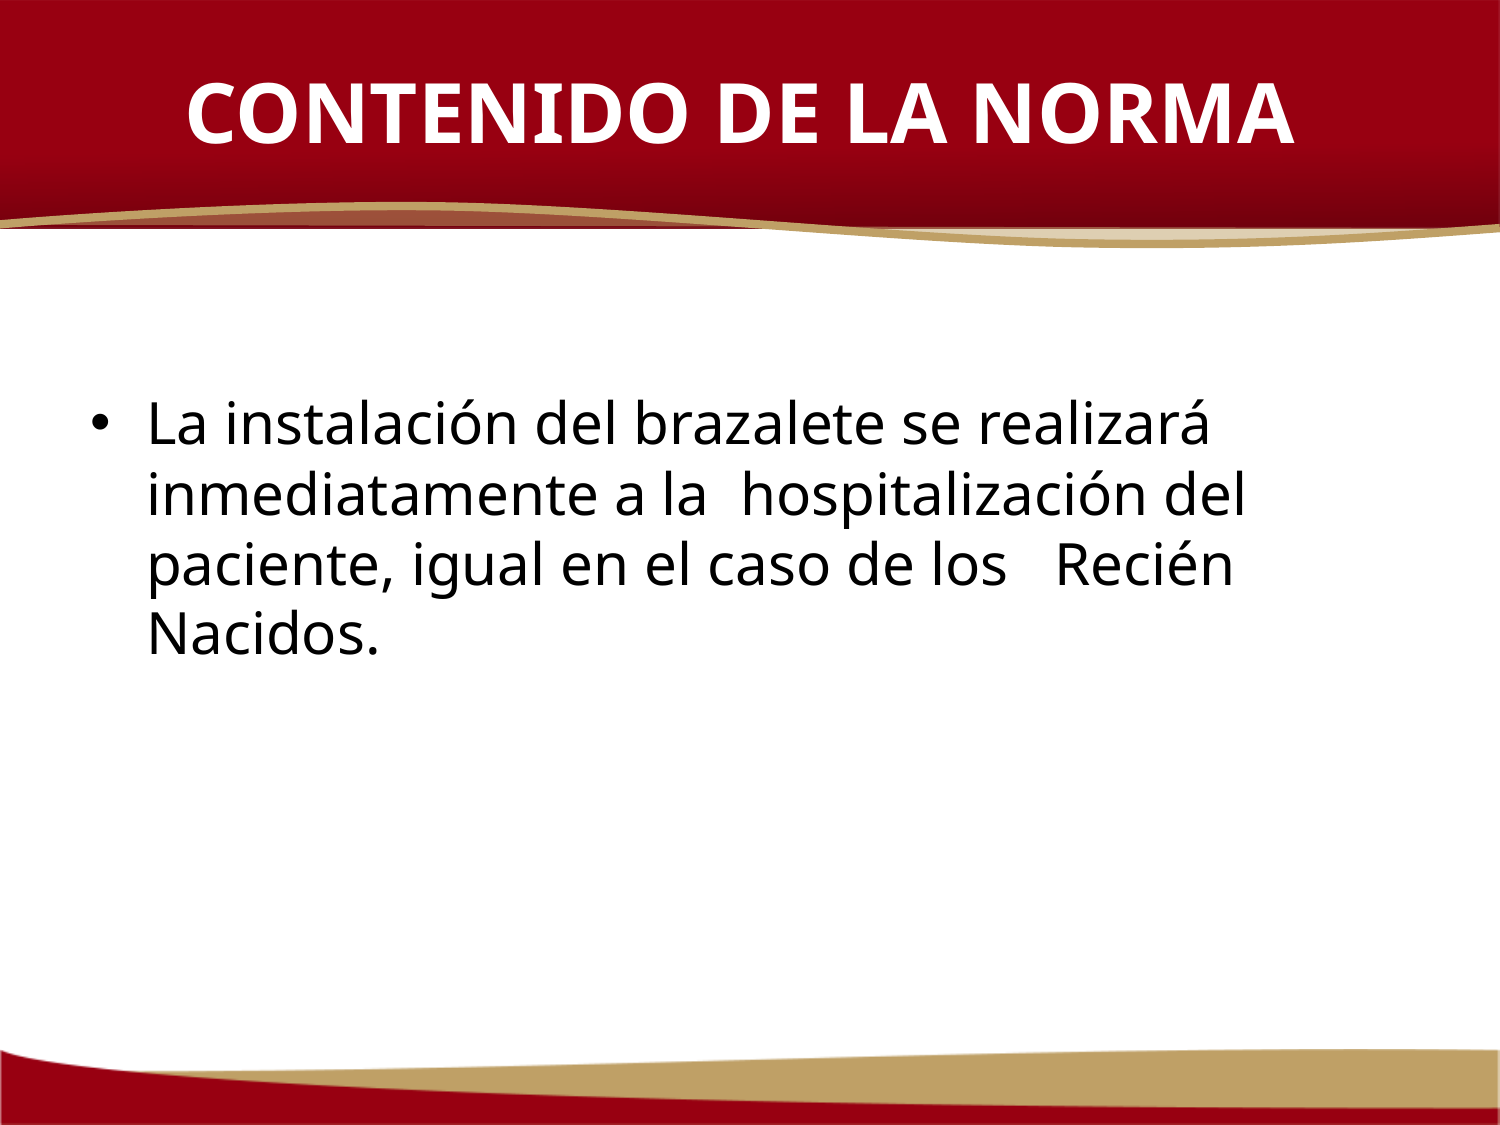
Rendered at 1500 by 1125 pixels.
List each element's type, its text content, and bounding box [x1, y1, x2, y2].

picture [7, 225, 64, 229]
picture [0, 1049, 1500, 1125]
picture [0, 0, 1500, 227]
list La instalación del brazalete se realizará inmediatamente a la hospitalización del paciente, igual en el caso de los Recién Nacidos. [75, 287, 1425, 913]
title CONTENIDO DE LA NORMA [64, 90, 1415, 240]
